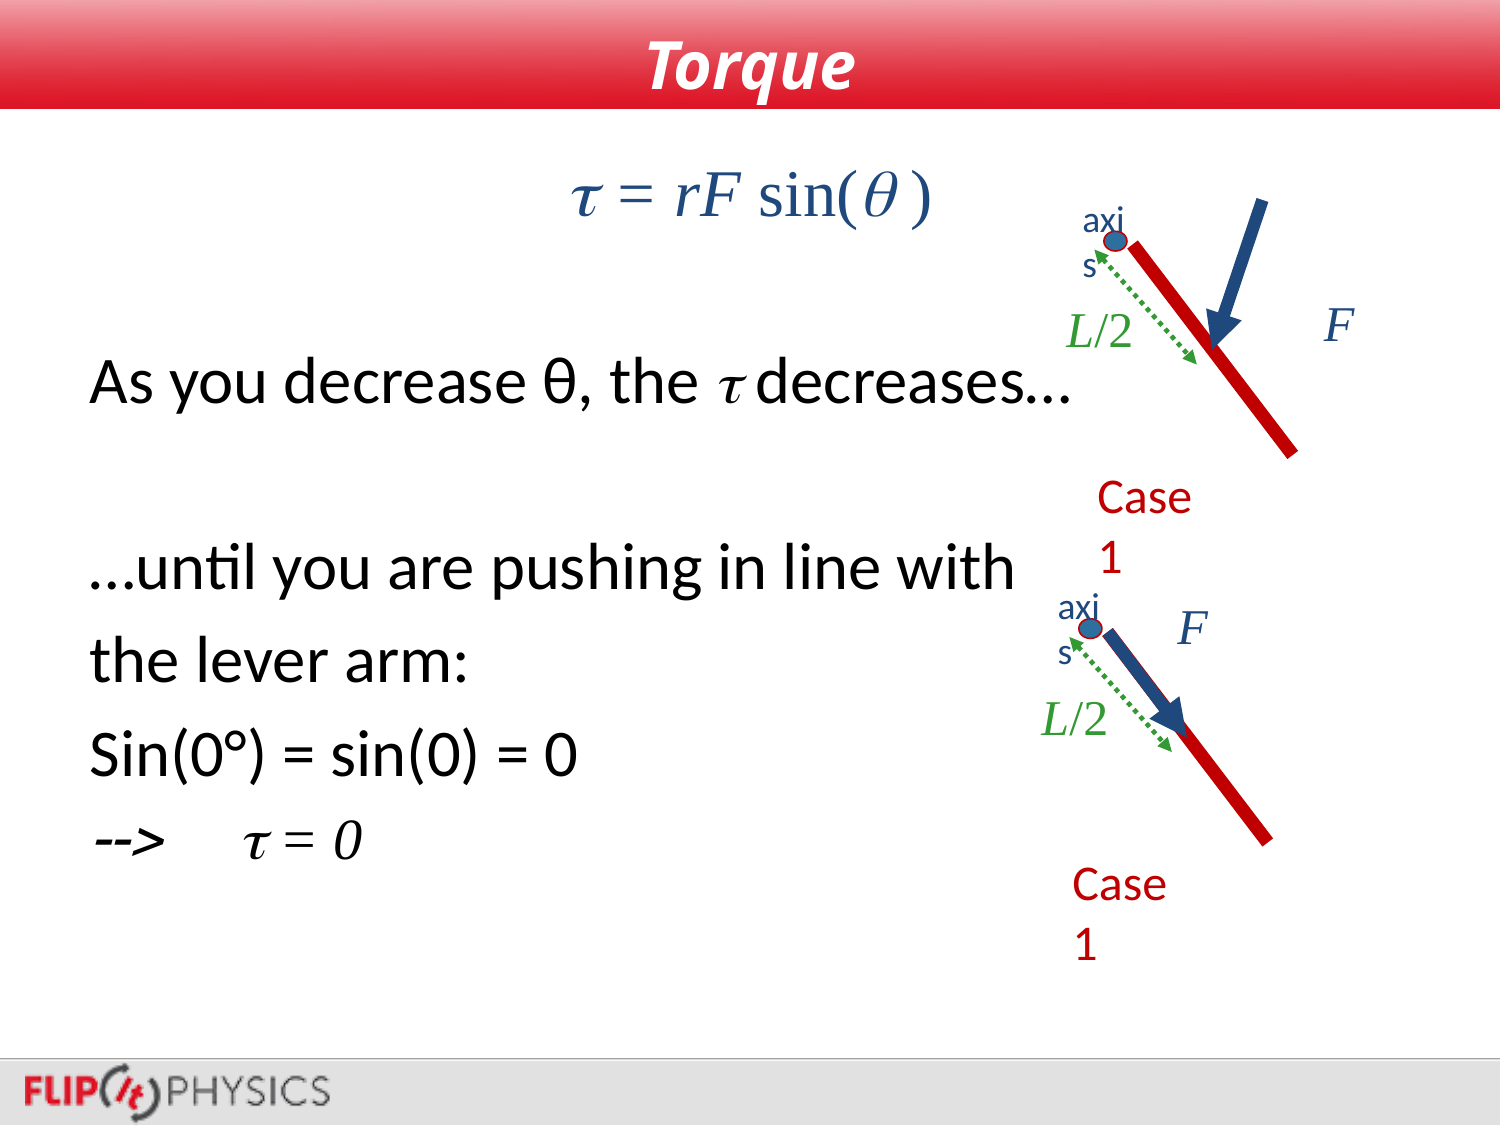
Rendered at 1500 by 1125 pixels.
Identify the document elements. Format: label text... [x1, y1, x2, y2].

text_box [1037, 187, 1351, 593]
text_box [1012, 574, 1207, 981]
title Torque [75, 15, 1425, 91]
text_box t = rF sin(q ) [552, 142, 948, 238]
picture [0, 0, 1500, 109]
picture [0, 1058, 1500, 1125]
list As you decrease θ, the t decreases… …until you are pushing in line with the lever arm: Sin(0°) = sin(0) = 0 --> t = 0 [75, 142, 1425, 1020]
